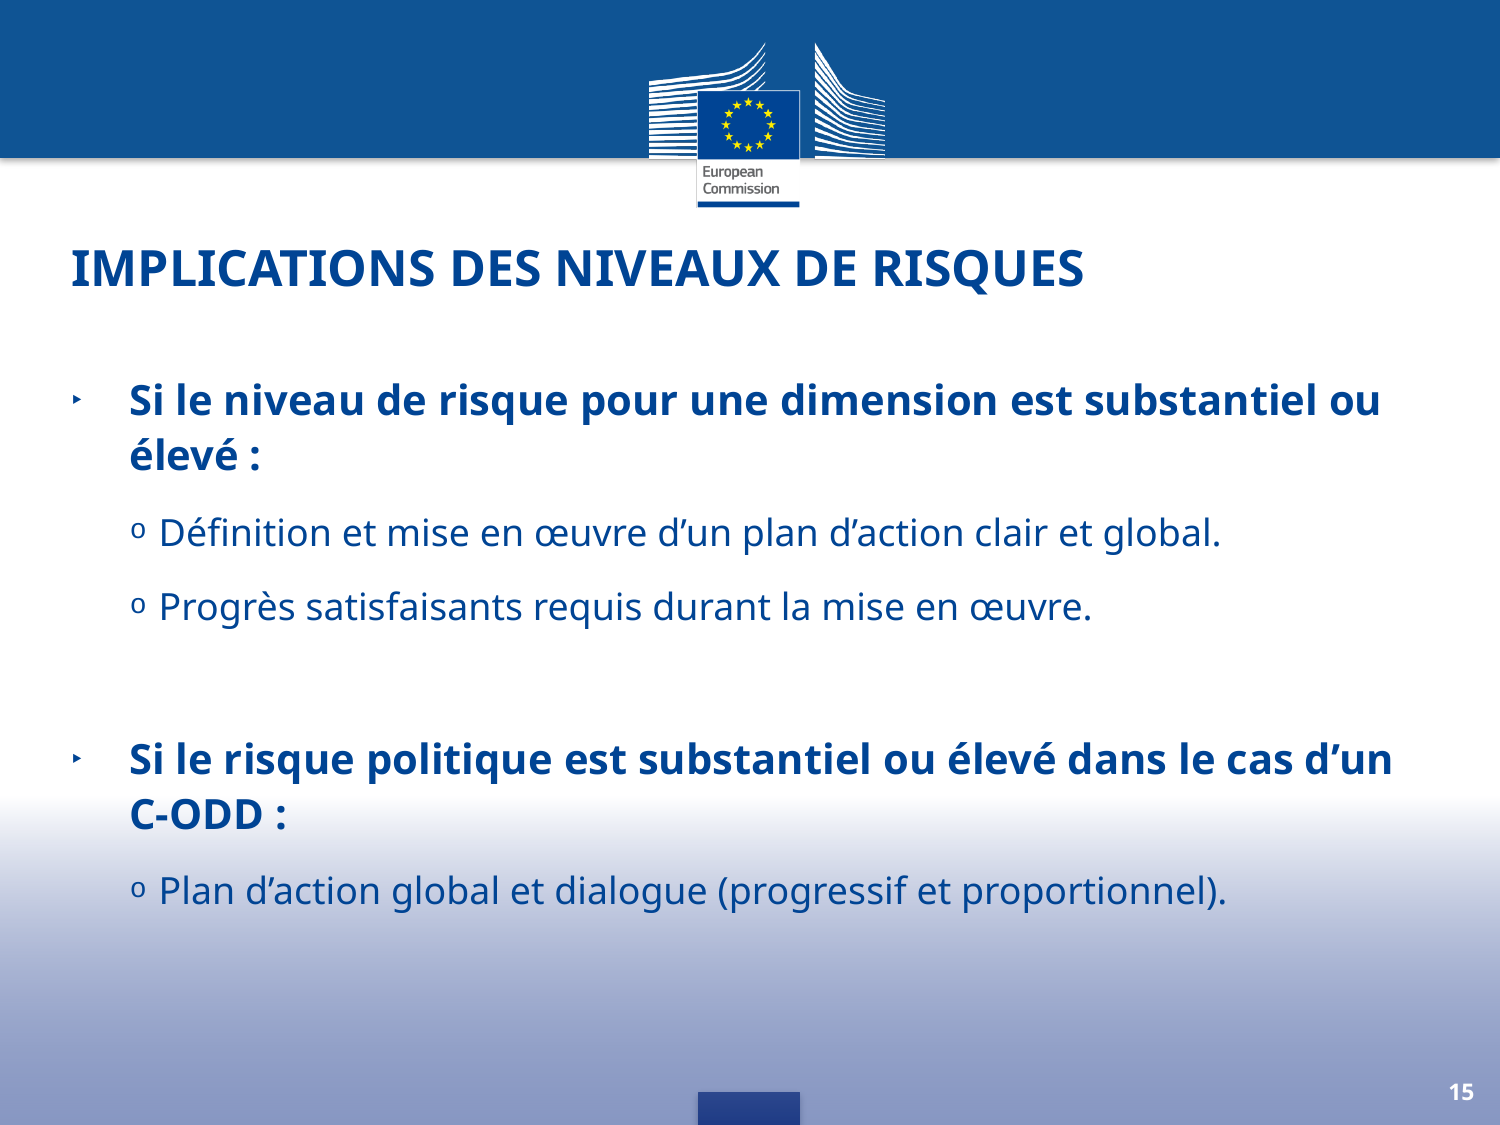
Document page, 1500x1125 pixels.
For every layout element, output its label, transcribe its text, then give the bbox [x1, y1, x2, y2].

text_box [0, 796, 1500, 1125]
text_box Si le niveau de risque pour une dimension est substantiel ou élevé : Définition et mise en œuvre d’un plan d’action clair et global. Progrès satisfaisants requis durant la mise en œuvre. Si le risque politique est substantiel ou élevé dans le cas d’un C-ODD : Plan d’action global et dialogue (progressif et proportionnel). [56, 361, 1444, 1035]
title Implications des niveaux de risques [55, 202, 1445, 331]
picture [649, 42, 885, 202]
slide_number 15 [1139, 1070, 1491, 1125]
